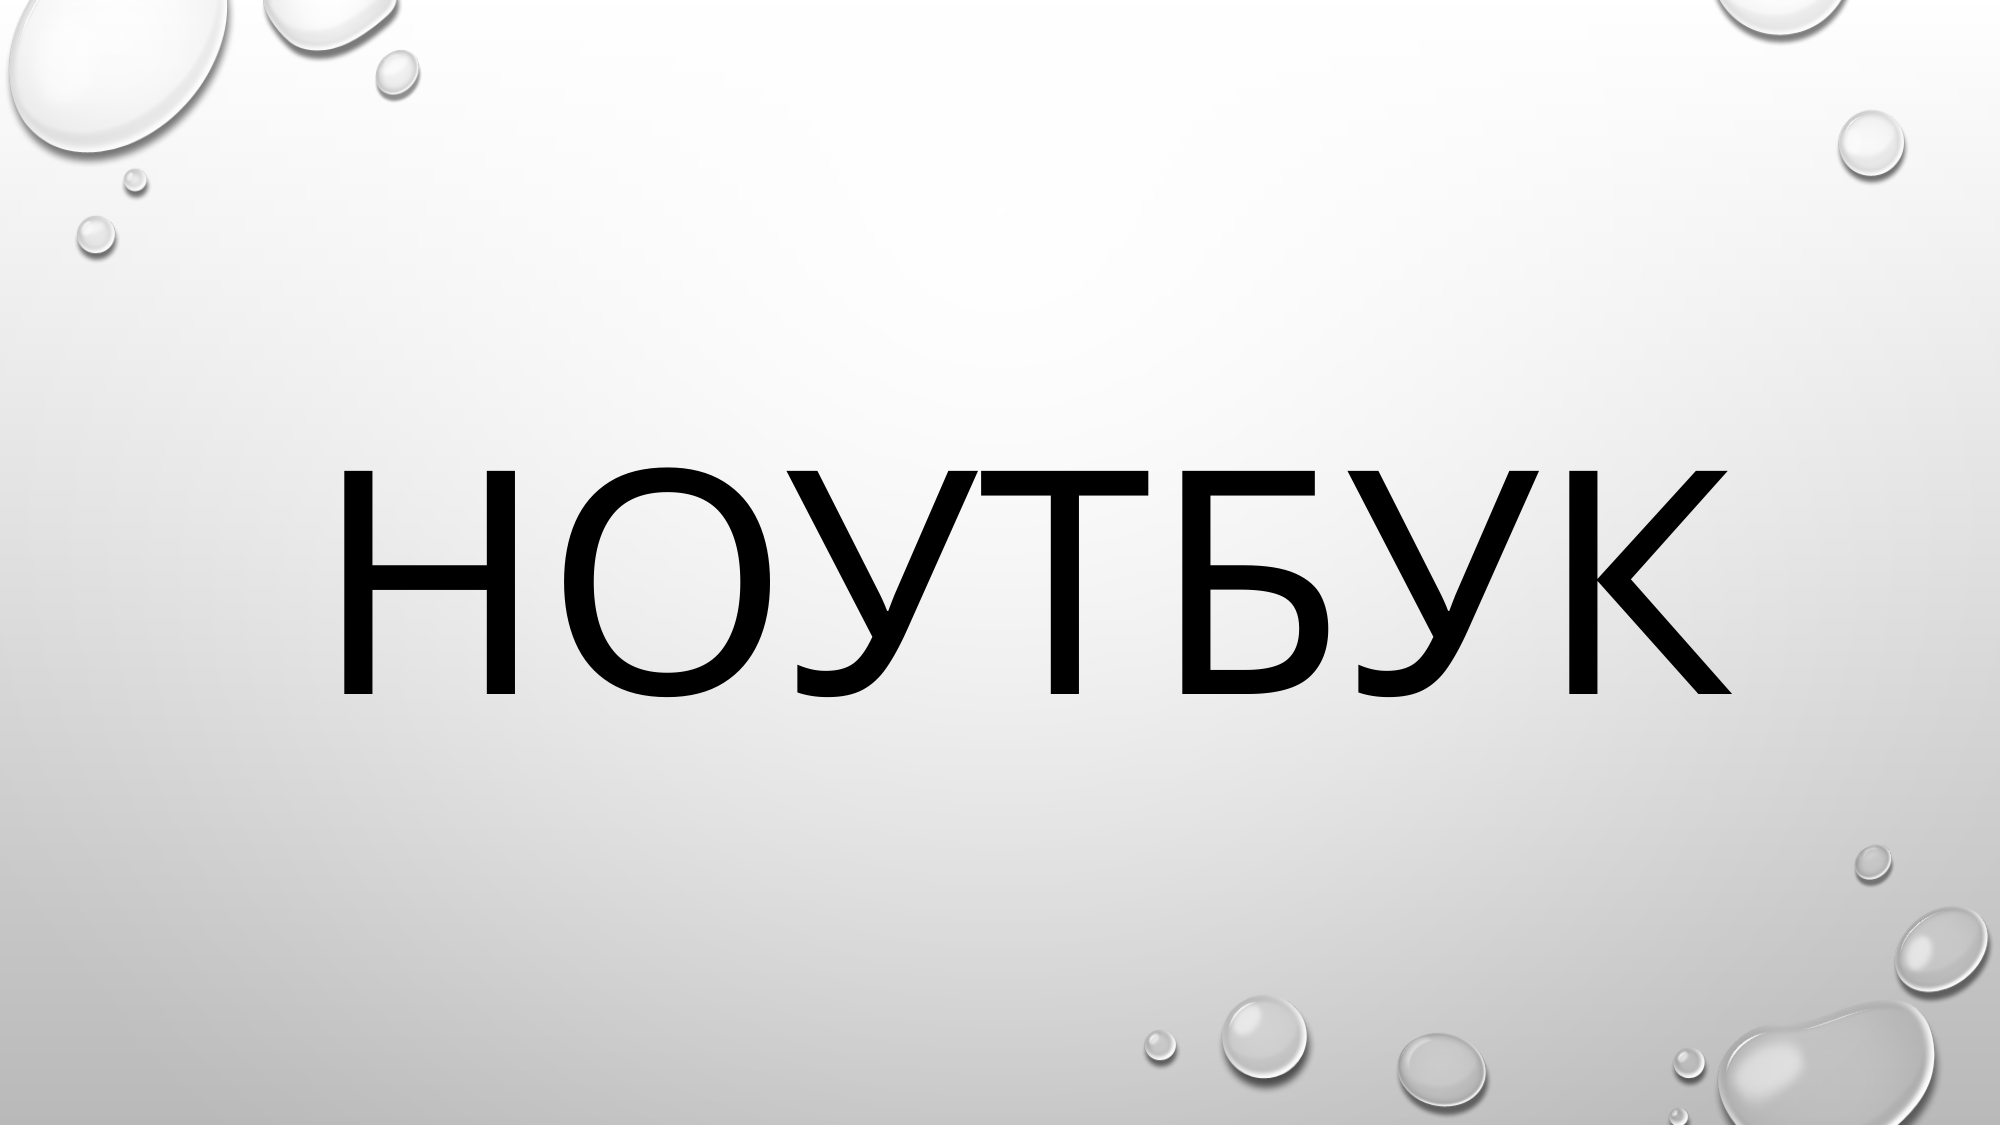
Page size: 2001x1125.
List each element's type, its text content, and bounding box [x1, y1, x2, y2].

title ноутбук [149, 135, 1897, 770]
picture [0, 0, 2000, 1125]
